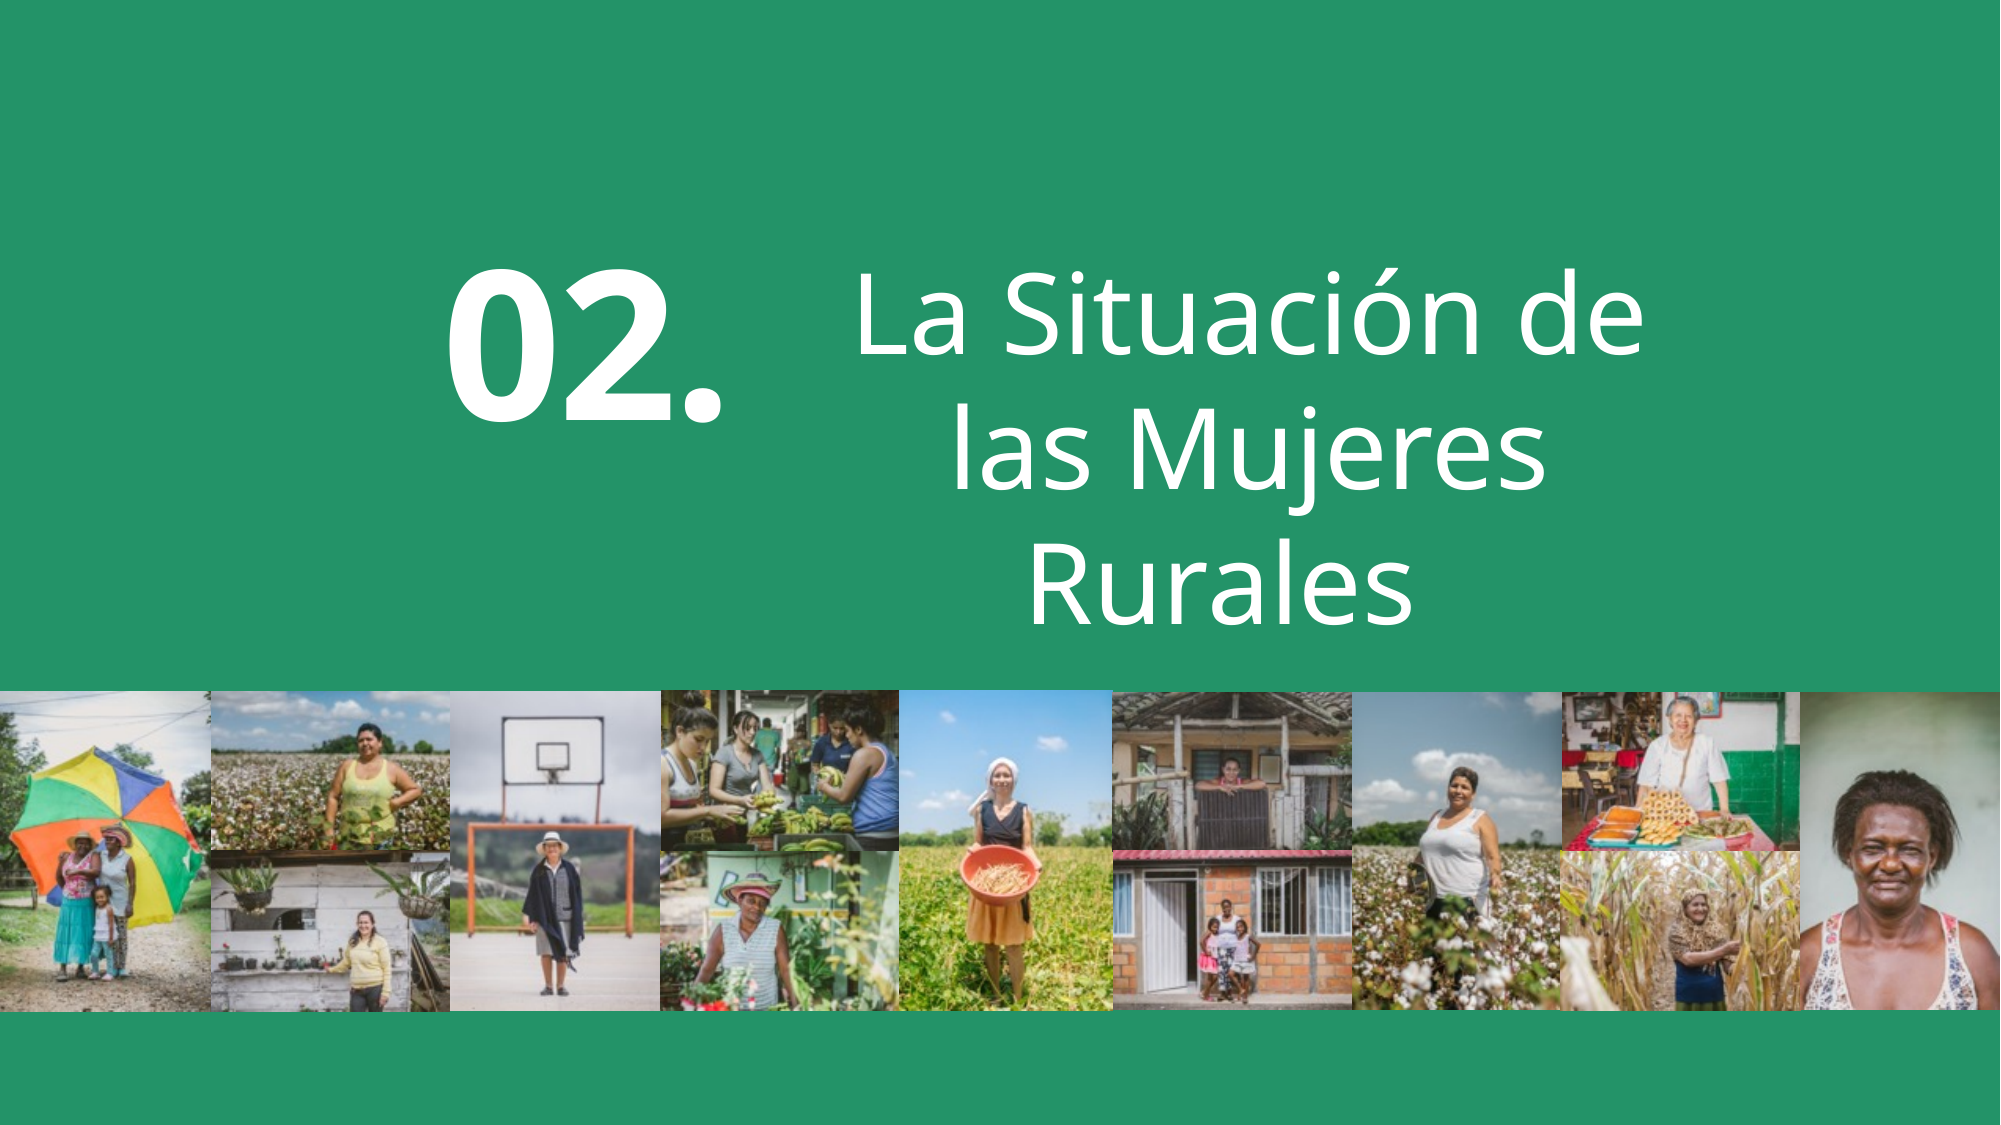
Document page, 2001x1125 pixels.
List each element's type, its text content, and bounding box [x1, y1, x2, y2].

text_box 02. [427, 205, 748, 470]
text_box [0, 690, 2000, 1012]
text_box La Situación de las Mujeres Rurales [820, 234, 1679, 655]
